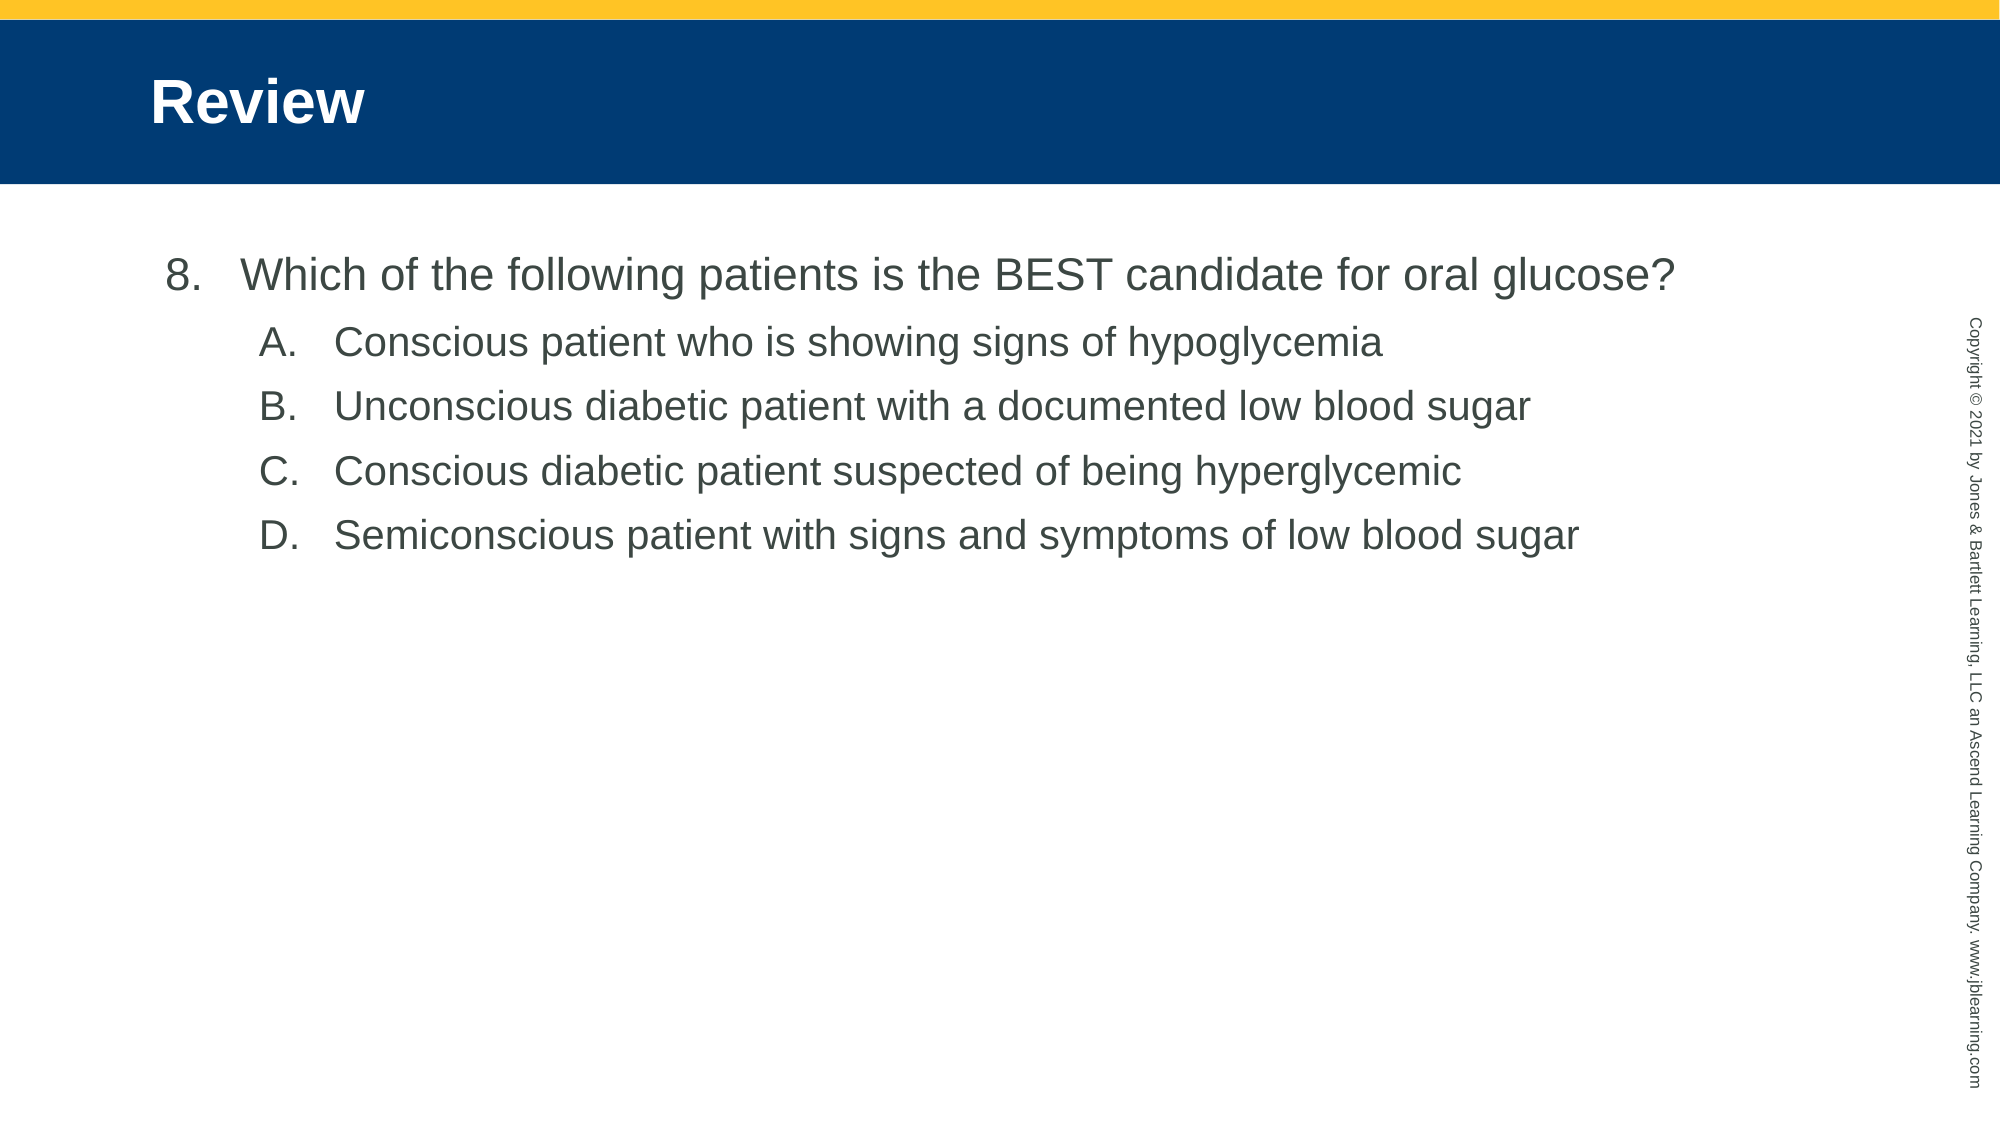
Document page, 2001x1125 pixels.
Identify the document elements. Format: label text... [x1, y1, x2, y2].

list Which of the following patients is the BEST candidate for oral glucose? Conscious patient who is showing signs of hypoglycemia Unconscious diabetic patient with a documented low blood sugar Conscious diabetic patient suspected of being hyperglycemic Semiconscious patient with signs and symptoms of low blood sugar [150, 237, 1850, 1025]
title Review [0, 19, 2000, 185]
